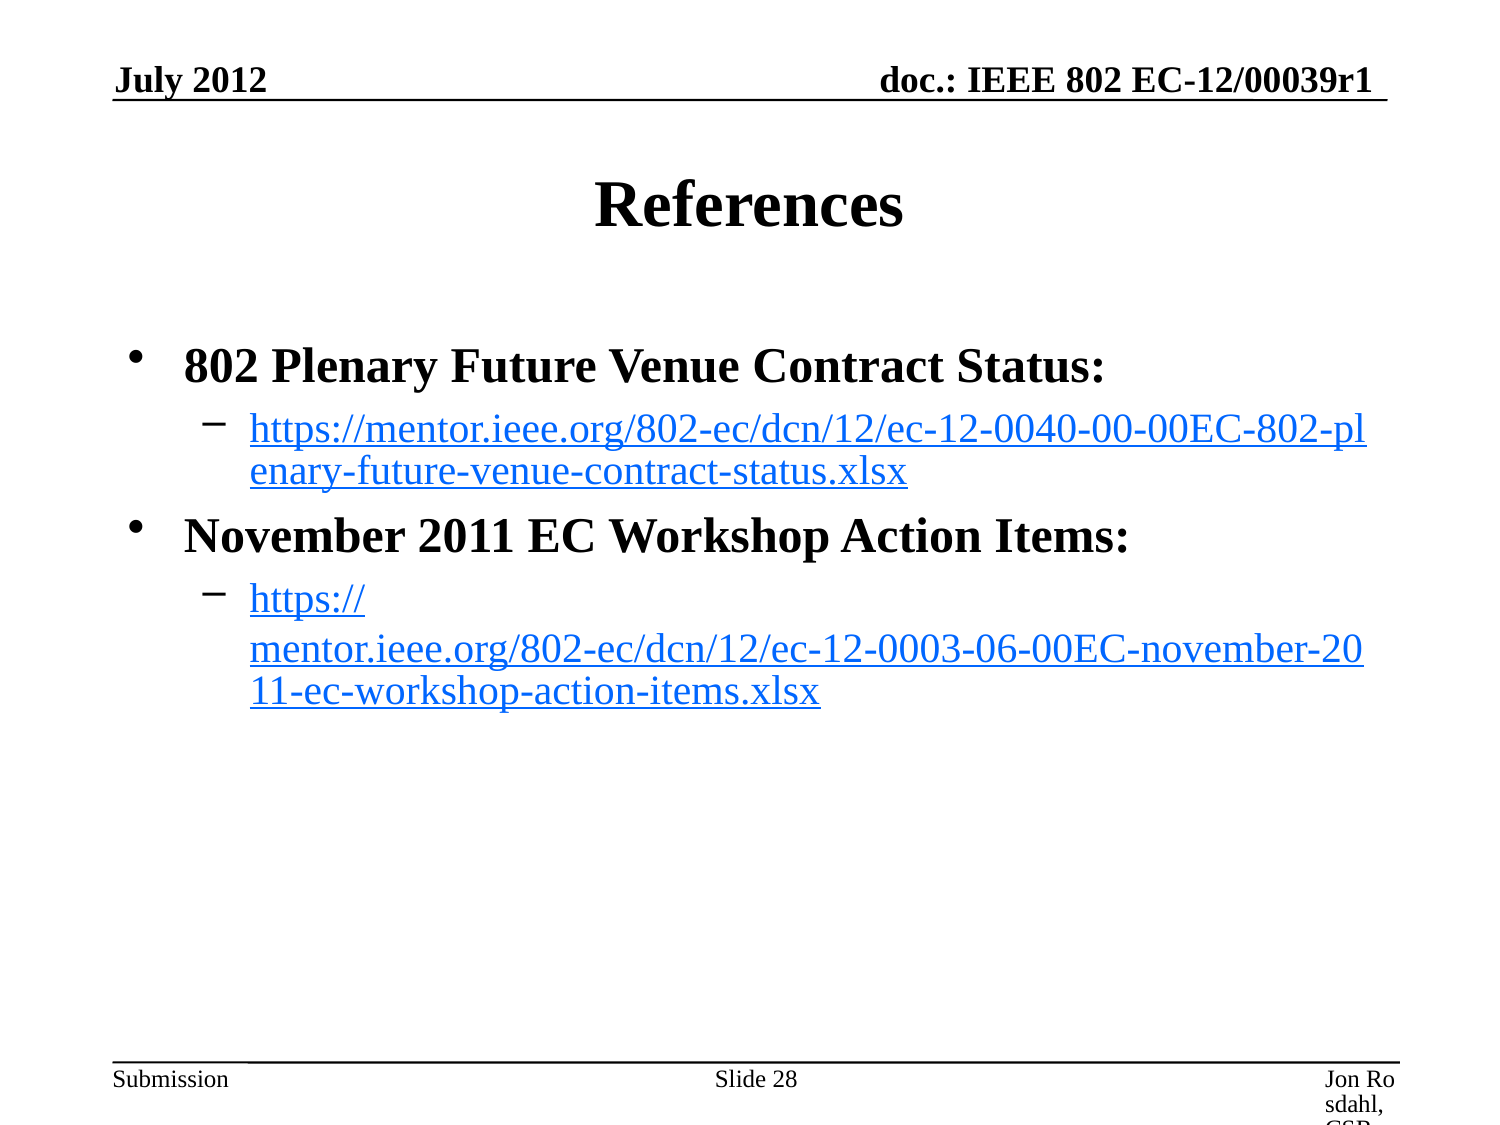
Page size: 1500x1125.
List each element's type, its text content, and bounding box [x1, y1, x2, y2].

list 802 Plenary Future Venue Contract Status: https://mentor.ieee.org/802-ec/dcn/12/ec-12-0040-00-00EC-802-plenary-future-venue-contract-status.xlsx November 2011 EC Workshop Action Items: https://mentor.ieee.org/802-ec/dcn/12/ec-12-0003-06-00EC-november-2011-ec-workshop-action-items.xlsx [112, 324, 1388, 1001]
footer Jon Rosdahl, CSR [1324, 1061, 1402, 1093]
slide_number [114, 54, 290, 101]
title References [112, 112, 1388, 288]
slide_number Slide 28 [712, 1061, 800, 1093]
